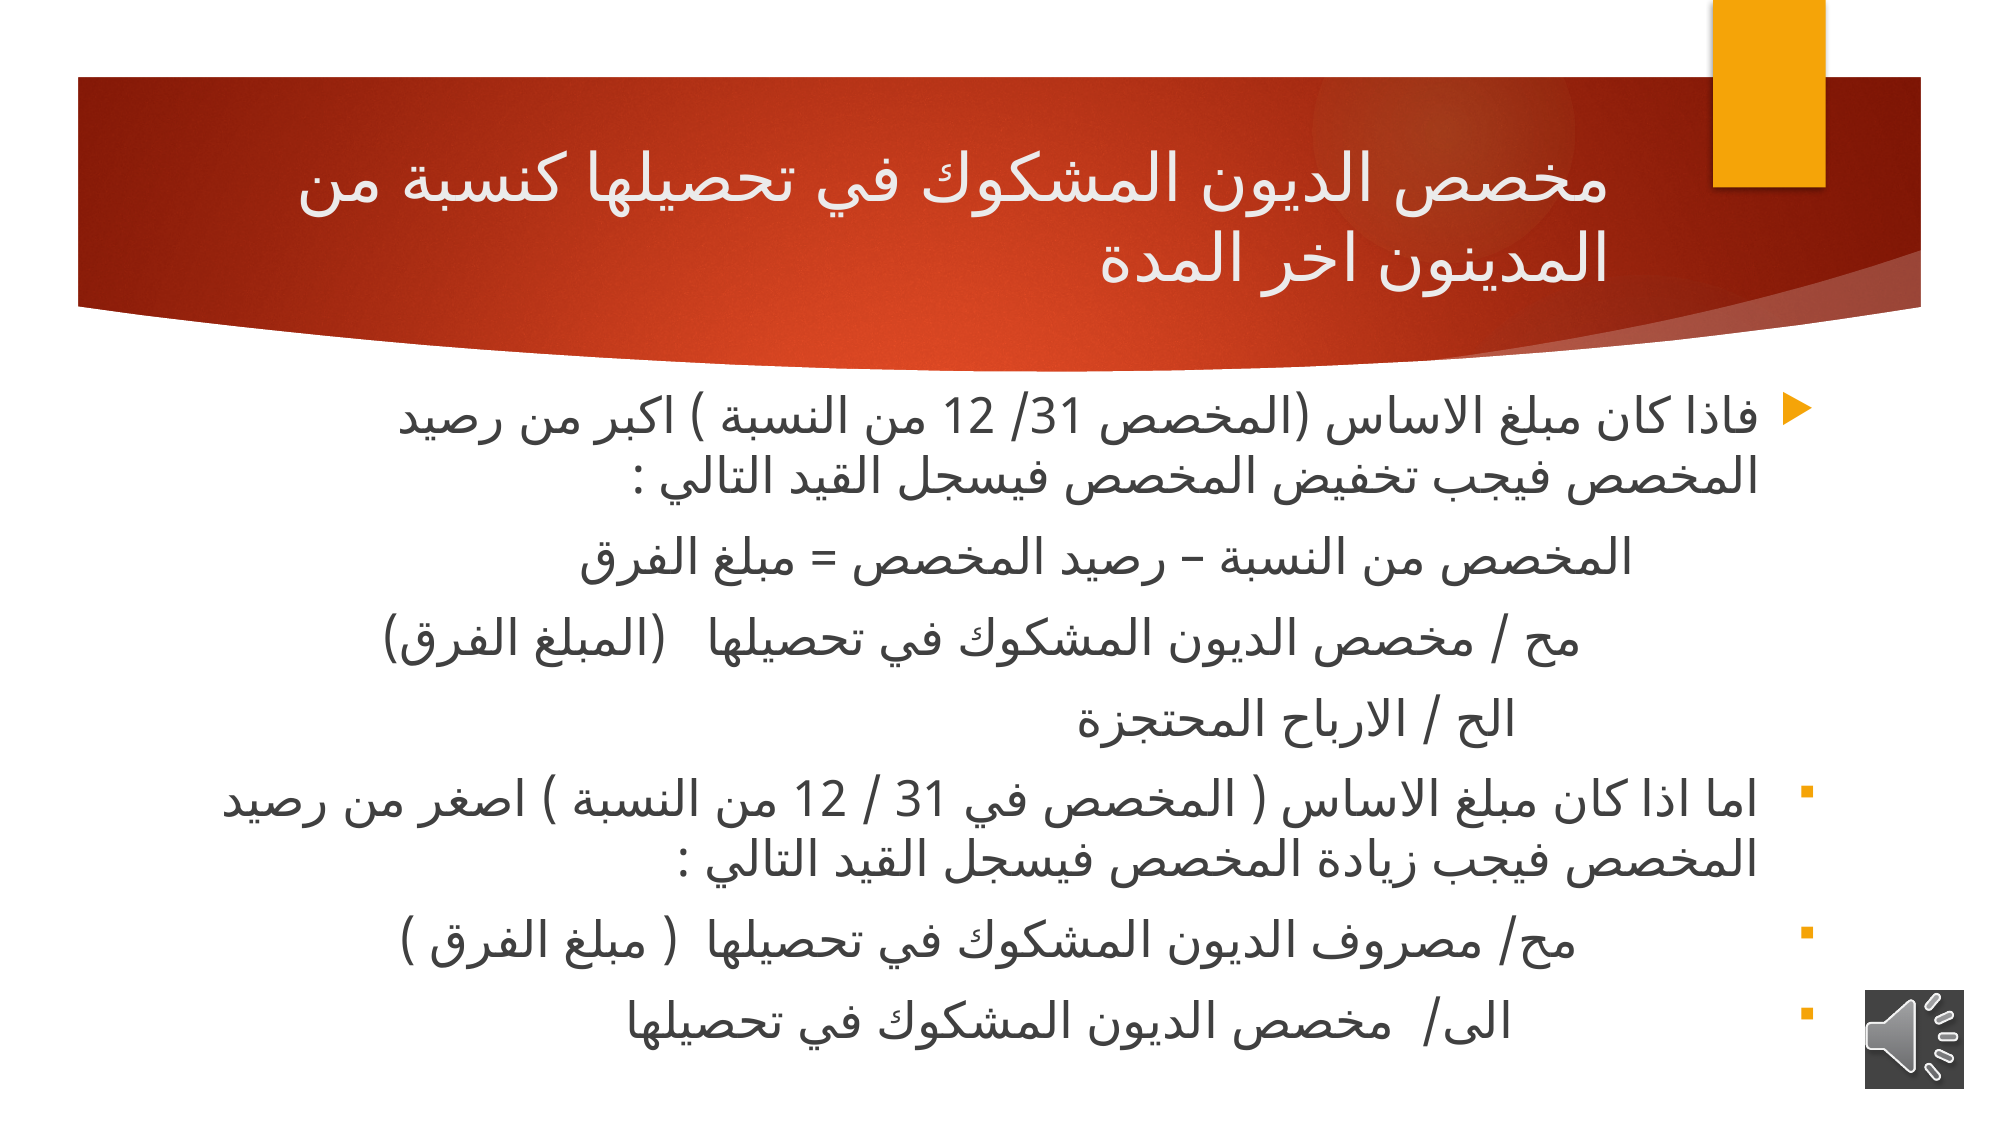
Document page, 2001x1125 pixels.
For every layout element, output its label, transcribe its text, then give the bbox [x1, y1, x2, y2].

picture [1864, 989, 1965, 1090]
title مخصص الديون المشكوك في تحصيلها كنسبة من المدينون اخر المدة [189, 155, 1627, 275]
list فاذا كان مبلغ الاساس (المخصص 31/ 12 من النسبة ) اكبر من رصيد المخصص فيجب تخفيض المخصص فيسجل القيد التالي : المخصص من النسبة – رصيد المخصص = مبلغ الفرق مح / مخصص الديون المشكوك في تحصيلها (المبلغ الفرق) الح / الارباح المحتجزة اما اذا كان مبلغ الاساس ( المخصص في 31 / 12 من النسبة ) اصغر من رصيد المخصص فيجب زيادة المخصص فيسجل القيد التالي : مح/ مصروف الديون المشكوك في تحصيلها ( مبلغ الفرق ) الى/ مخصص الديون المشكوك في تحصيلها [189, 376, 1832, 1082]
